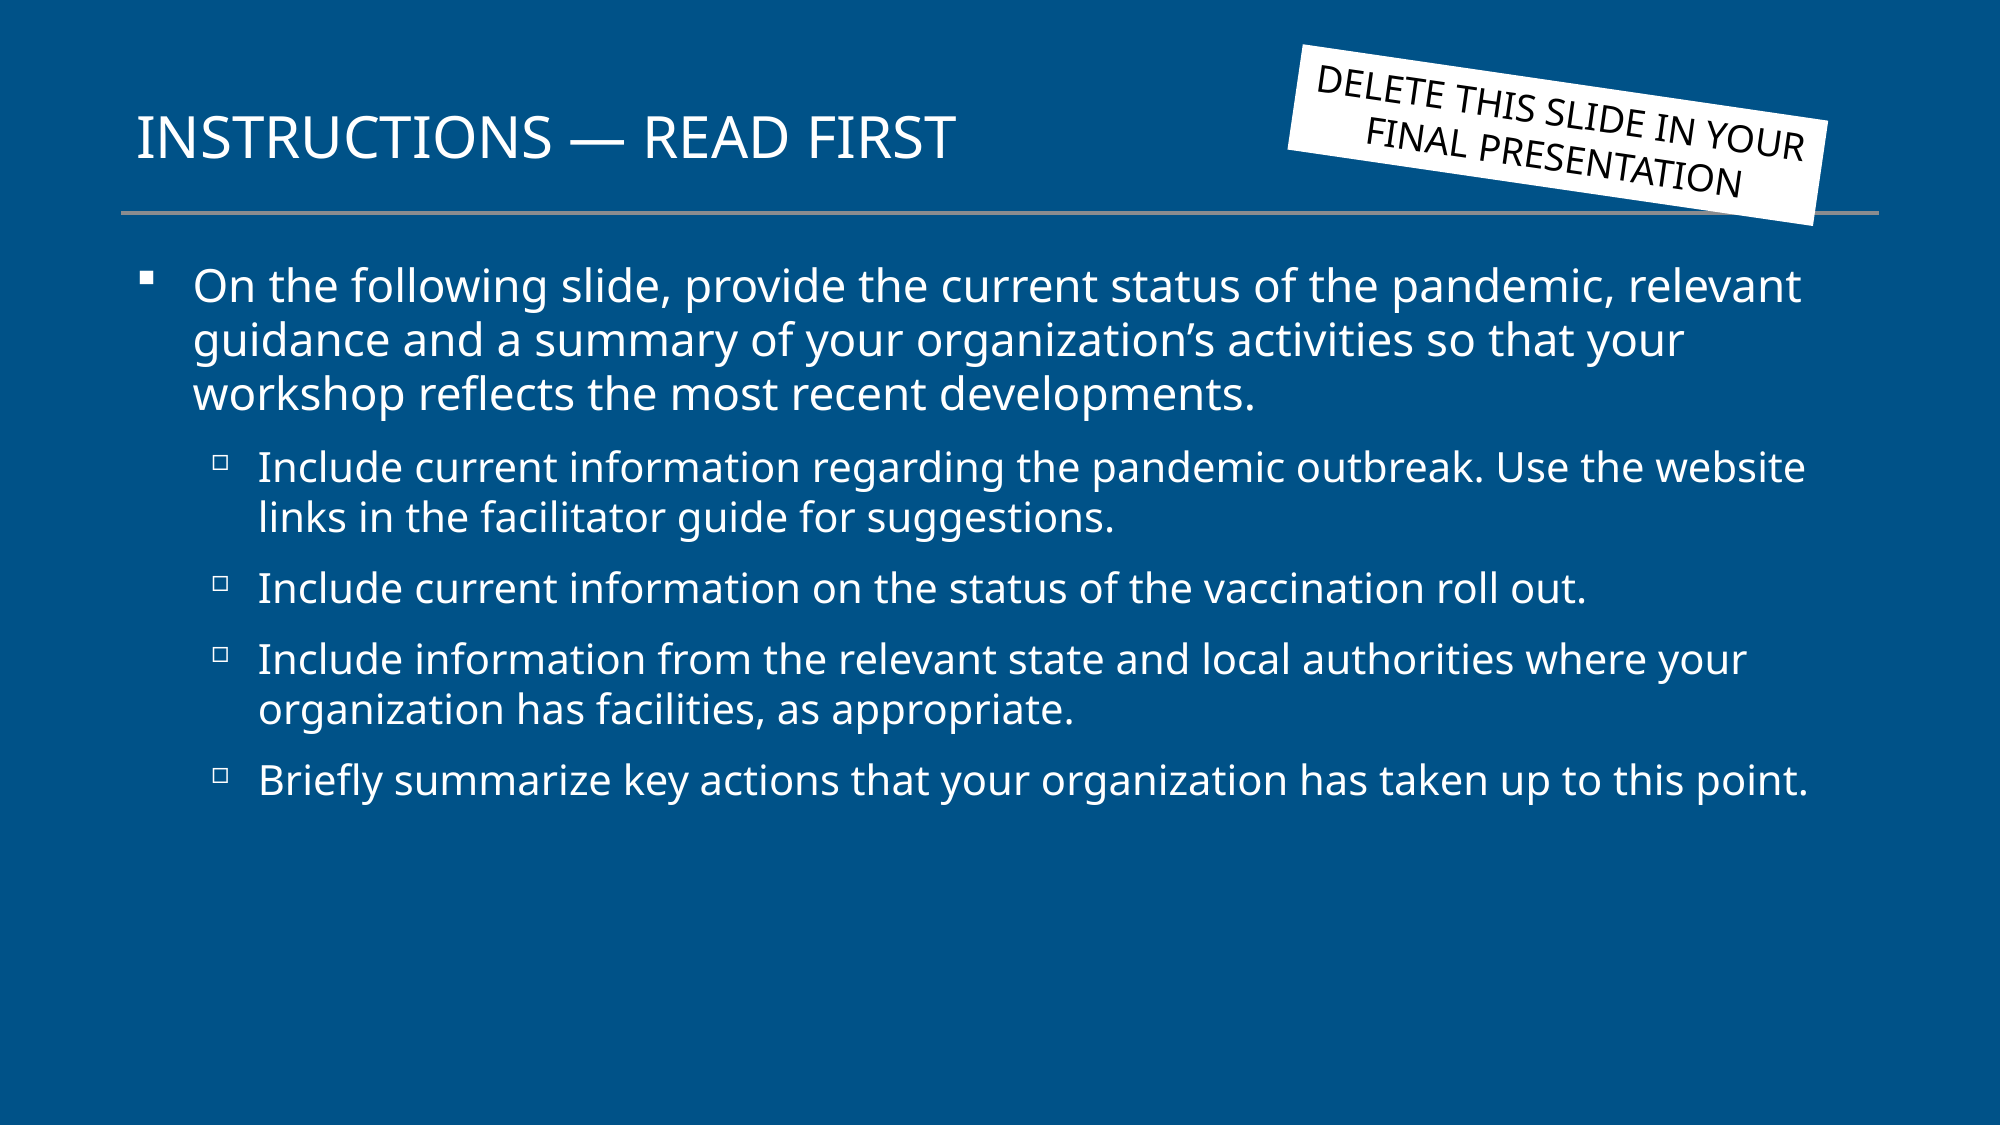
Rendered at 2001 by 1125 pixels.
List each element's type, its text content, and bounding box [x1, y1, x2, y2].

title INSTRUCTIONS — READ FIRST [1515, 74, 1879, 197]
title INSTRUCTIONS — READ FIRST [121, 74, 1606, 197]
list DELETE THIS SLIDE IN YOUR FINAL PRESENTATION [1287, 44, 1829, 227]
list On the following slide, provide the current status of the pandemic, relevant guidance and a summary of your organization’s activities so that your workshop reflects the most recent developments. Include current information regarding the pandemic outbreak. Use the website links in the facilitator guide for suggestions. Include current information on the status of the vaccination roll out. Include information from the relevant state and local authorities where your organization has facilities, as appropriate. Briefly summarize key actions that your organization has taken up to this point. [121, 249, 1879, 1039]
